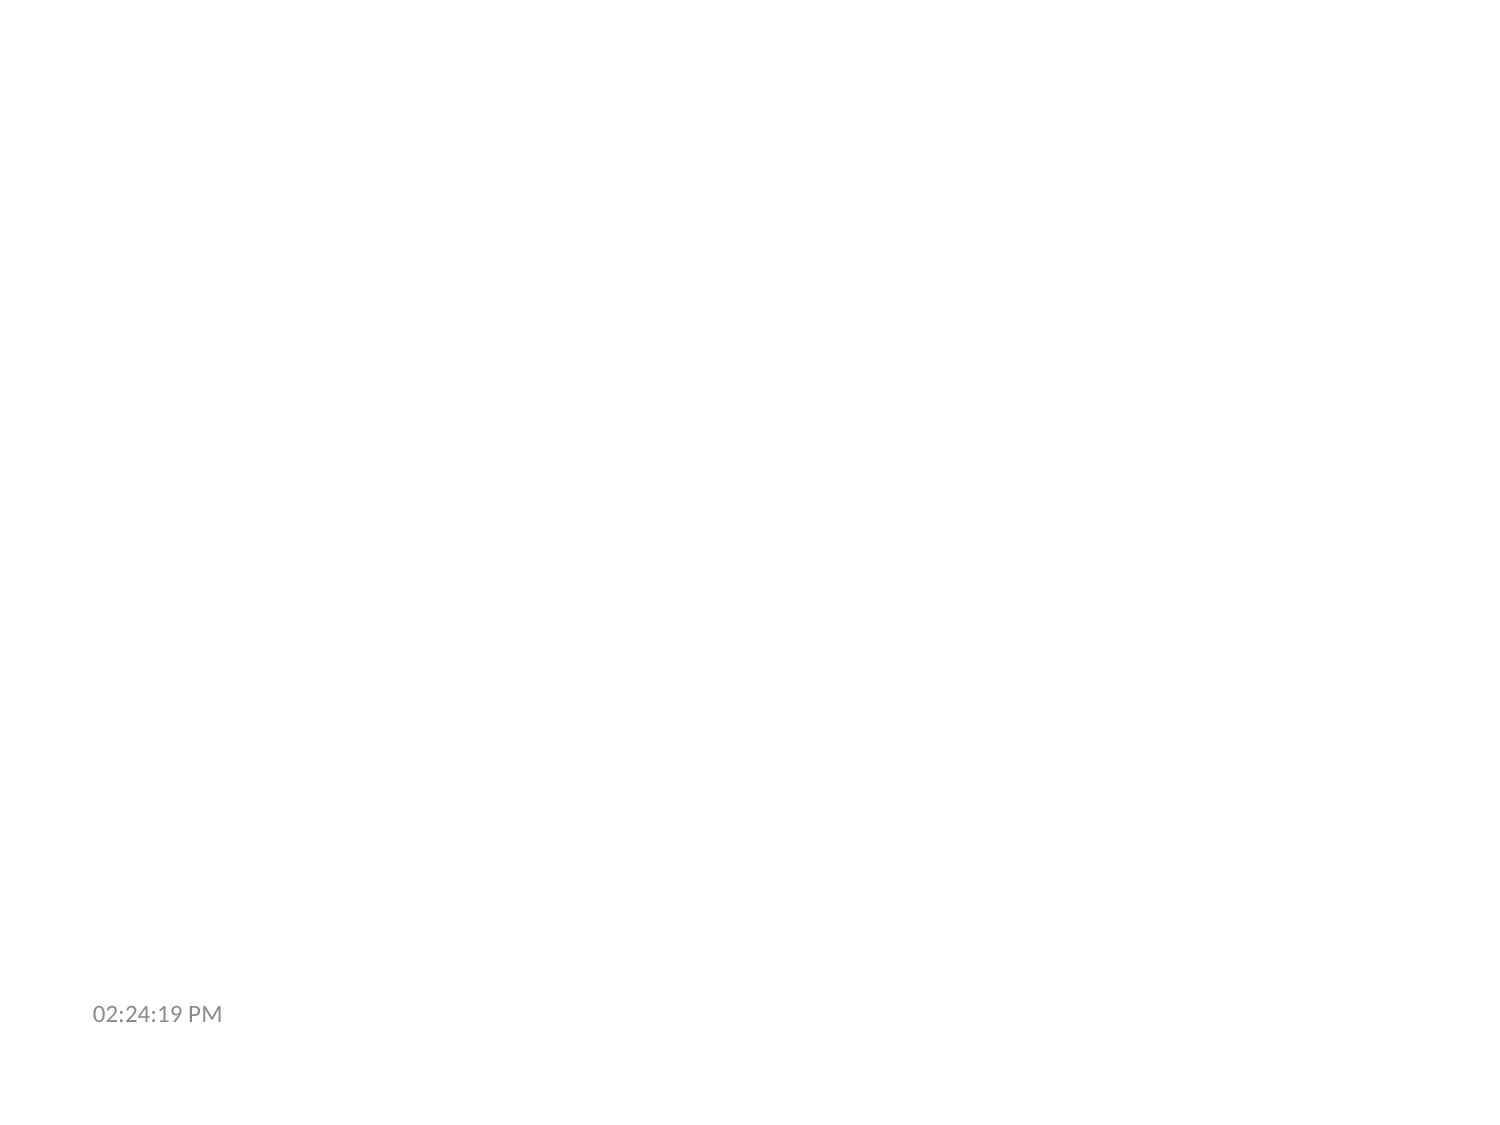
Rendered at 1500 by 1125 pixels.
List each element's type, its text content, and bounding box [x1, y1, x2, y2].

text_box 3:35:09 PM [77, 982, 428, 1043]
